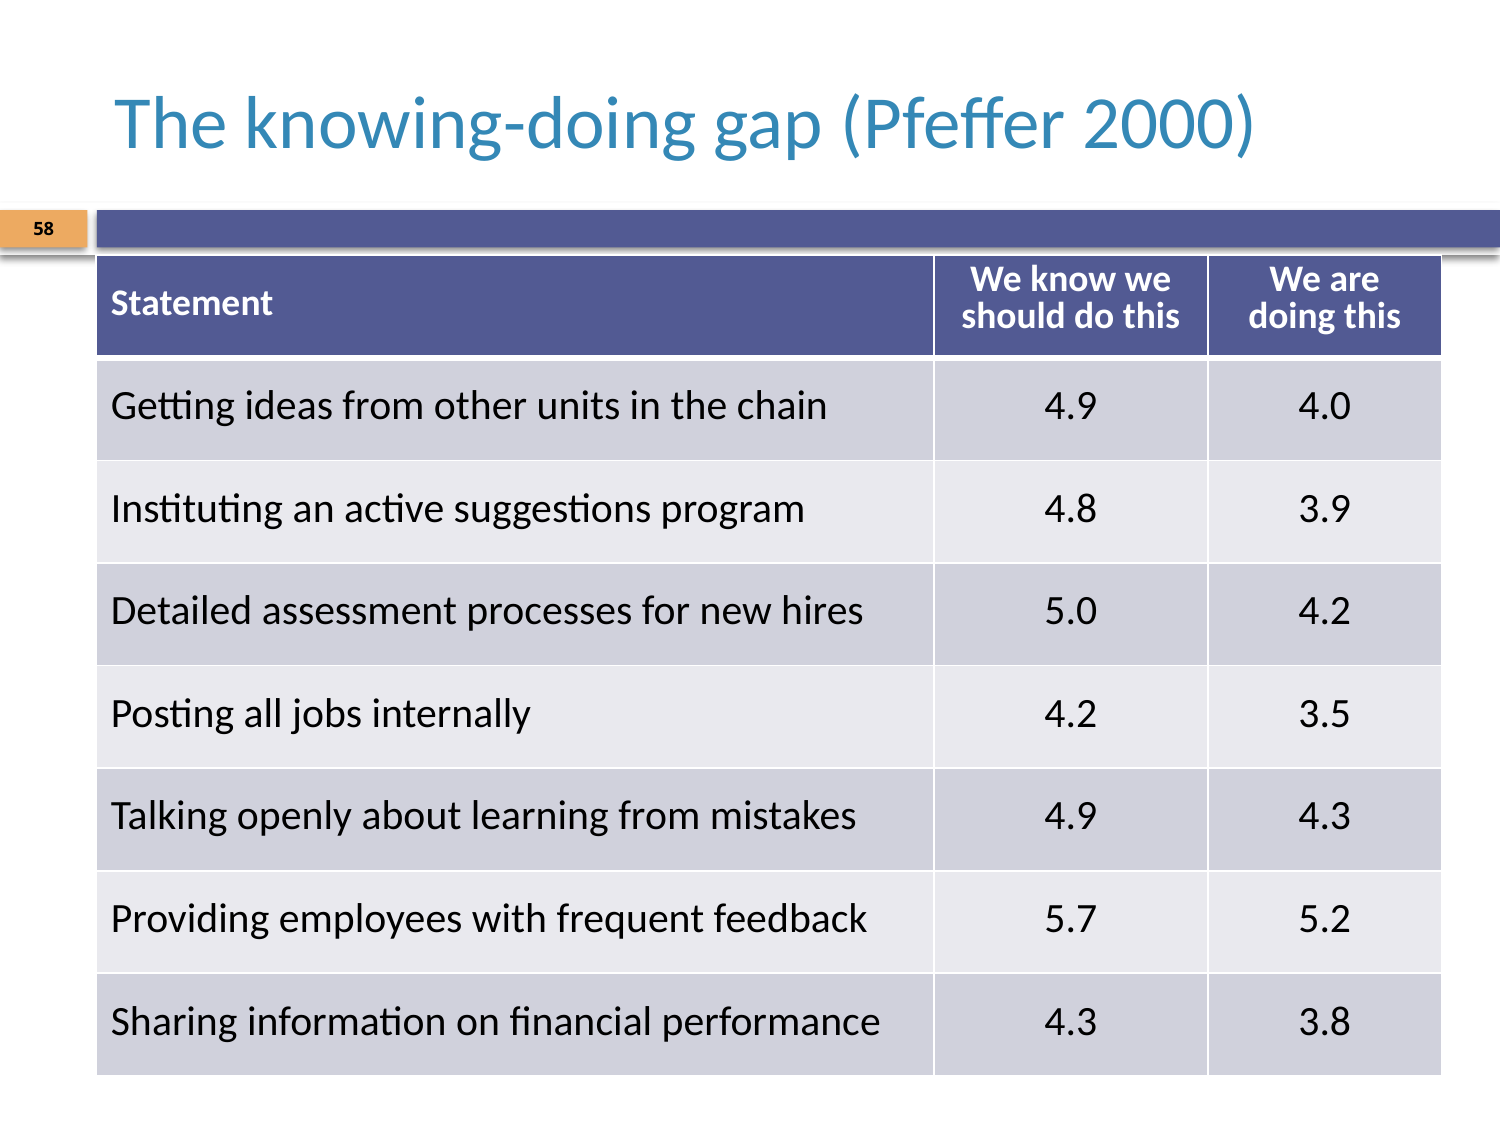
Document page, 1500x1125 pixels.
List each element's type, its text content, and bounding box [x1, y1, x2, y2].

table_cell 4.9 [935, 769, 1207, 870]
table_cell Getting ideas from other units in the chain [97, 361, 933, 460]
table_cell 4.3 [935, 974, 1207, 1075]
table_cell 3.8 [1209, 974, 1441, 1075]
table_cell 4.3 [1209, 769, 1441, 870]
table_cell 3.9 [1209, 461, 1441, 562]
table_cell Instituting an active suggestions program [97, 461, 933, 562]
table_cell 5.0 [935, 564, 1207, 665]
table_cell Sharing information on financial performance [97, 974, 933, 1075]
table_header Statement [97, 256, 933, 355]
table_cell Posting all jobs internally [97, 666, 933, 767]
table_cell 4.2 [1209, 564, 1441, 665]
table_cell 5.7 [935, 872, 1207, 972]
table_header We are doing this [1209, 256, 1441, 355]
table_cell 5.2 [1209, 872, 1441, 972]
table_cell 3.5 [1209, 666, 1441, 767]
slide_number 58 [0, 208, 88, 249]
table_cell Detailed assessment processes for new hires [97, 564, 933, 665]
table_header We know we should do this [935, 256, 1207, 355]
table_cell 4.0 [1209, 361, 1441, 460]
table_cell Providing employees with frequent feedback [97, 872, 933, 972]
table_cell Talking openly about learning from mistakes [97, 769, 933, 870]
table_cell 4.9 [935, 361, 1207, 460]
title The knowing-doing gap (Pfeffer 2000) [99, 37, 1438, 200]
table_cell 4.8 [935, 461, 1207, 562]
table_cell 4.2 [935, 666, 1207, 767]
